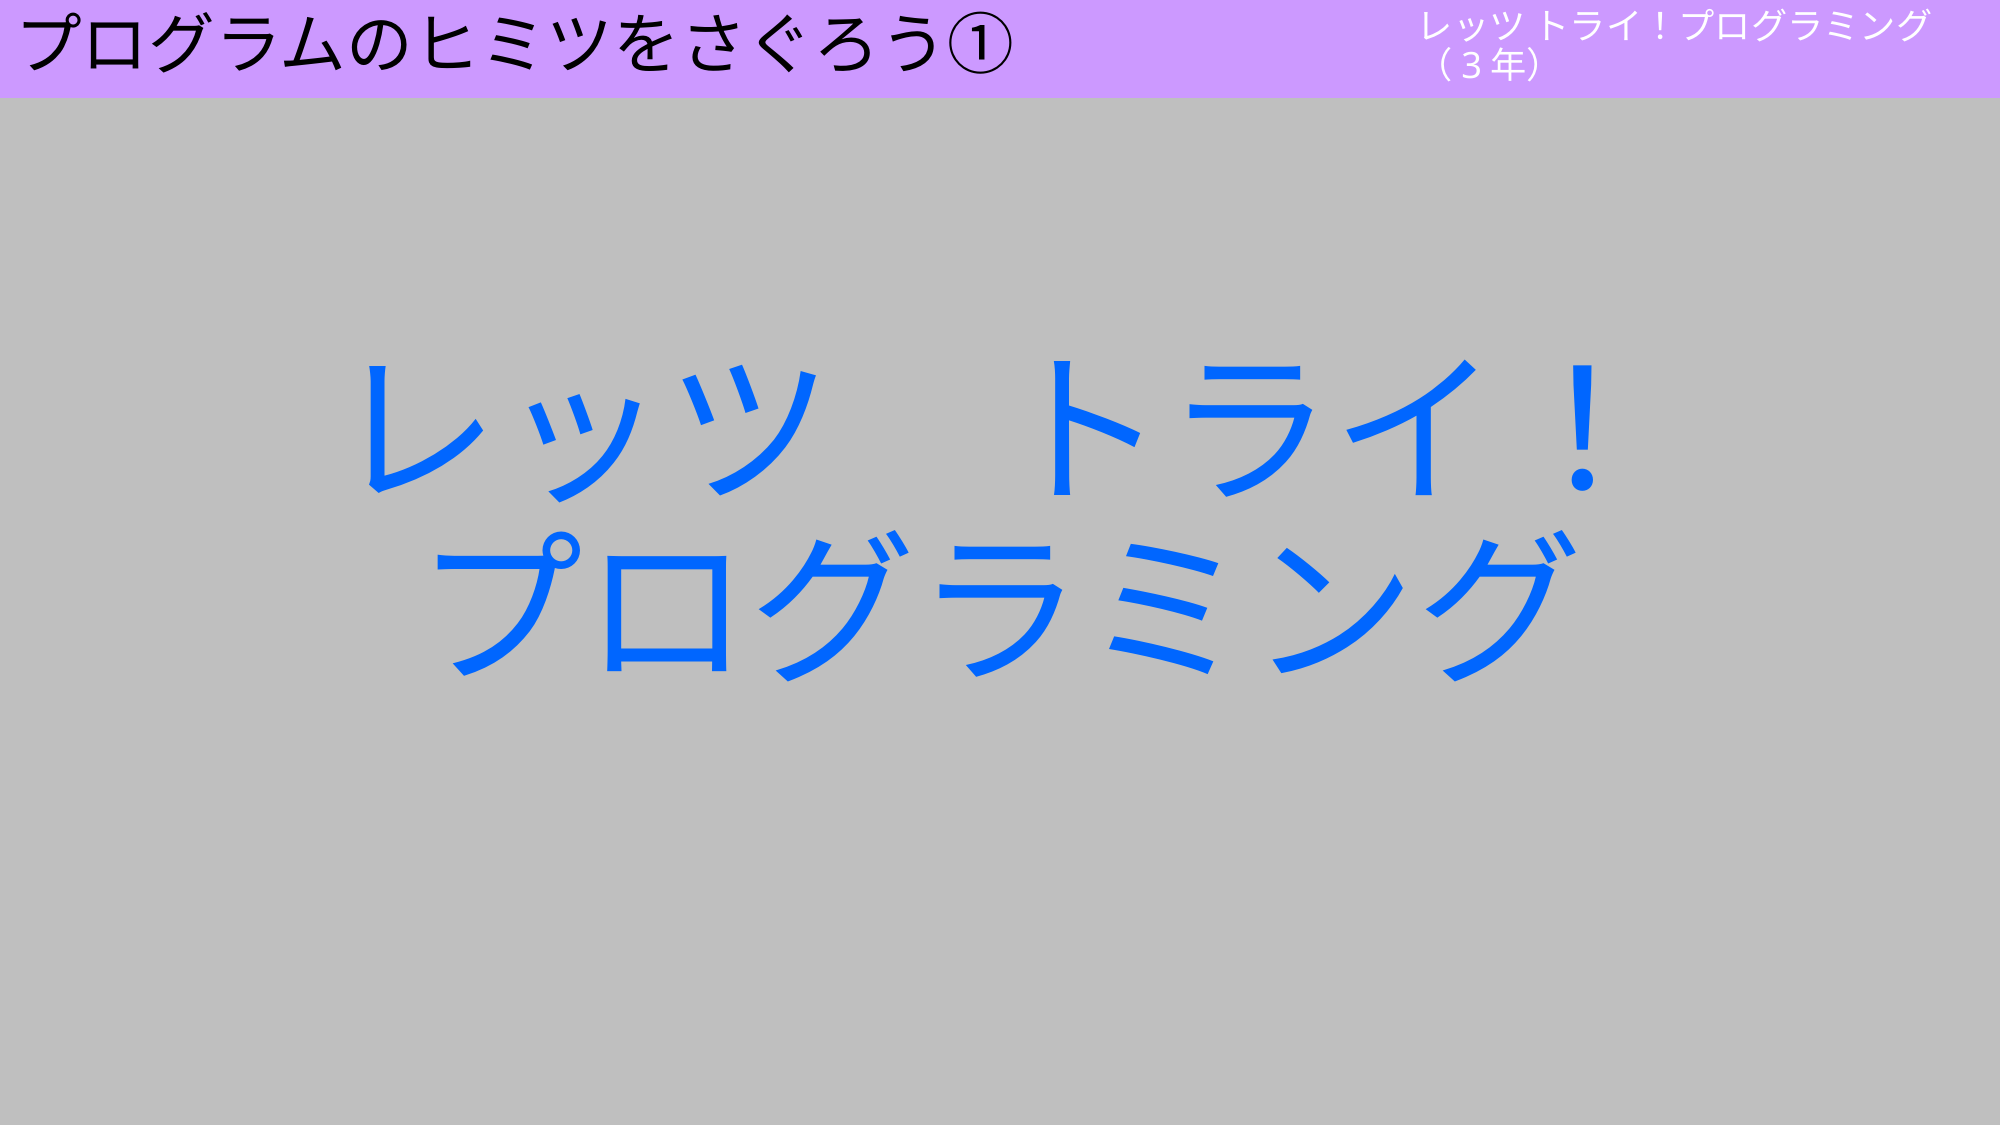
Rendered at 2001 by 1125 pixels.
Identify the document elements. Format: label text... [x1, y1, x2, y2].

text_box プログラムのヒミツをさぐろう① [0, 0, 1285, 95]
text_box レッツ トライ！ プログラミング [262, 338, 1738, 763]
